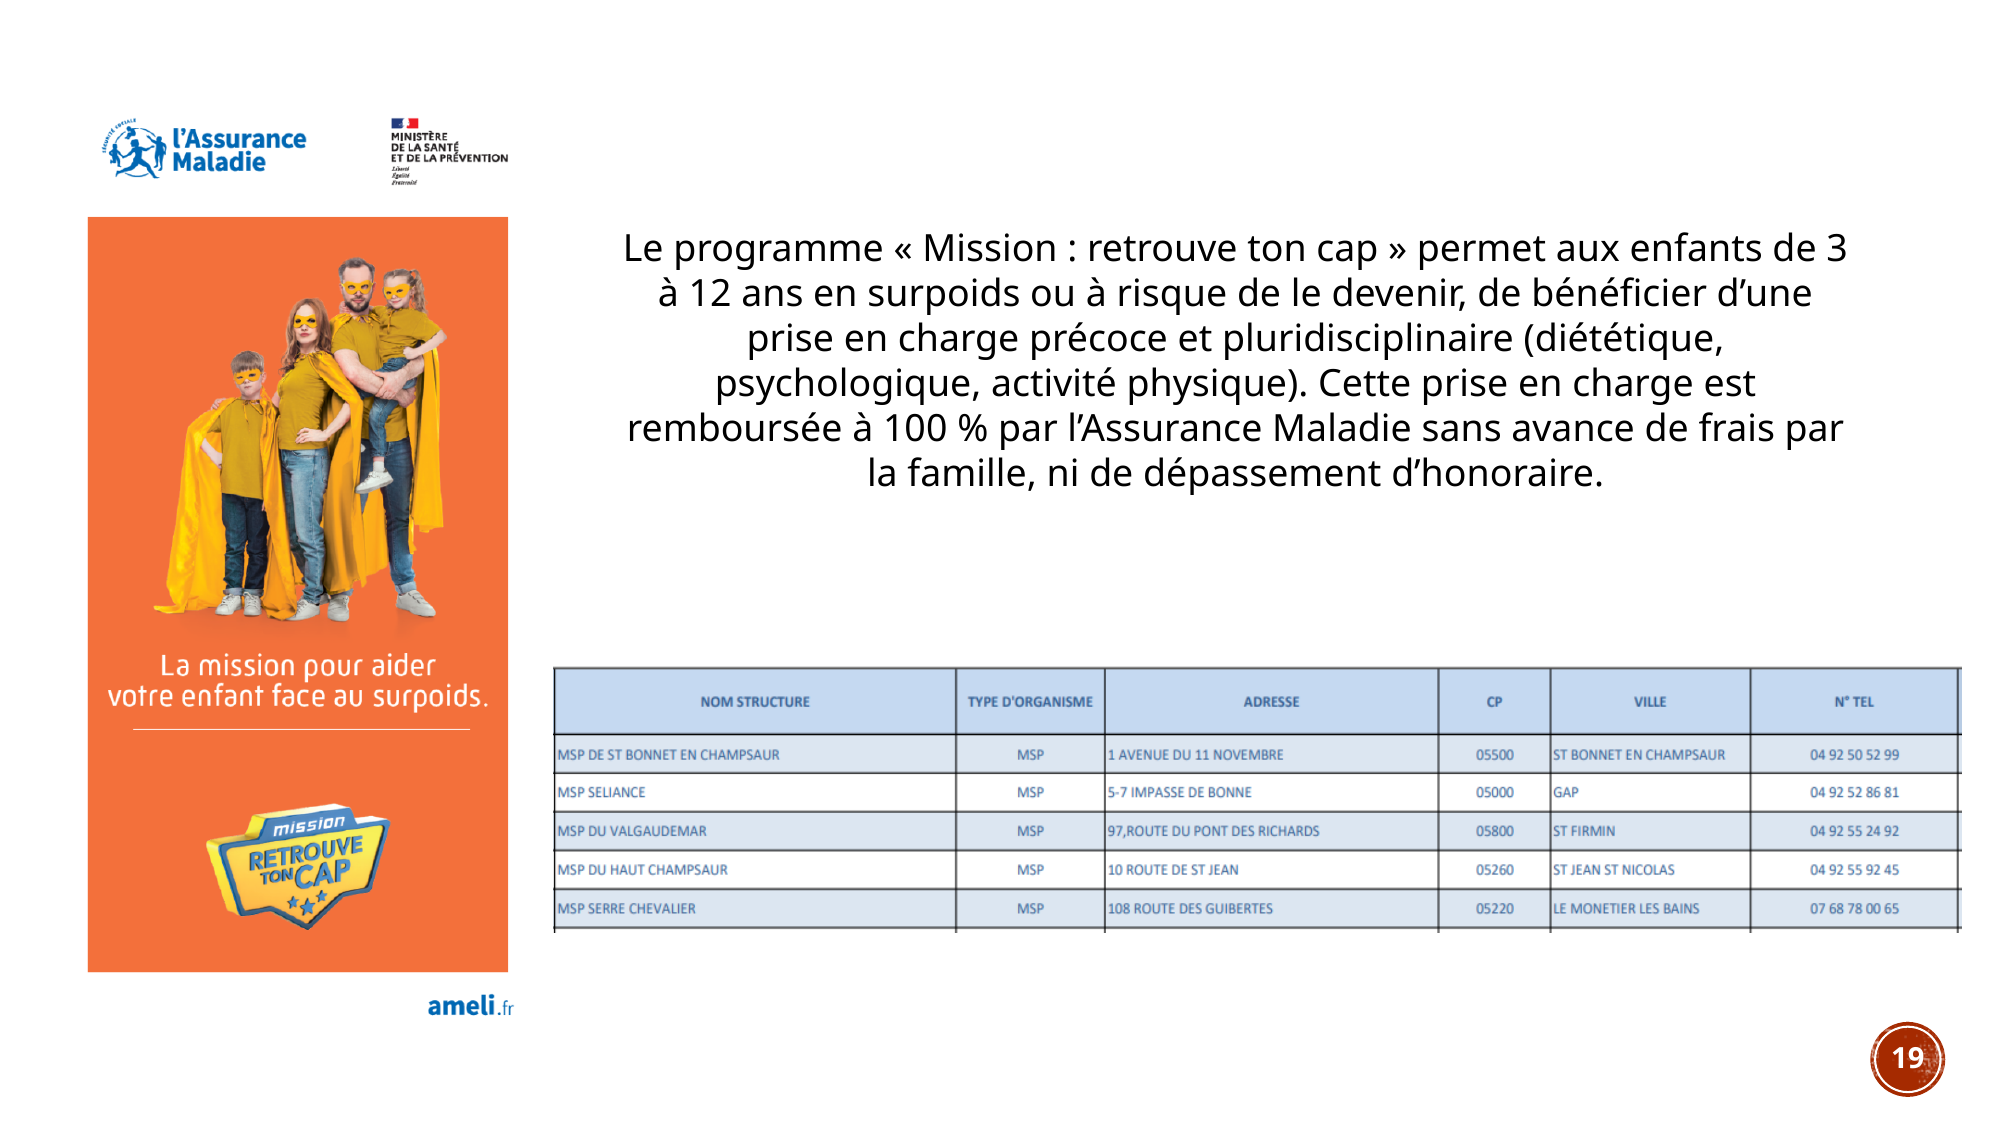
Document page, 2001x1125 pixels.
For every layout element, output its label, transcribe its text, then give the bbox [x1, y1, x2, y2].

picture [553, 663, 1962, 933]
text_box Le programme « Mission : retrouve ton cap » permet aux enfants de 3 à 12 ans en surpoids ou à risque de le devenir, de bénéficier d’une prise en charge précoce et pluridisciplinaire (diététique, psychologique, activité physique). Cette prise en charge est remboursée à 100 % par l’Assurance Maladie sans avance de frais par la famille, ni de dépassement d’honoraire. [602, 216, 1870, 501]
slide_number 19 [1855, 1028, 1961, 1089]
picture [60, 91, 534, 1040]
